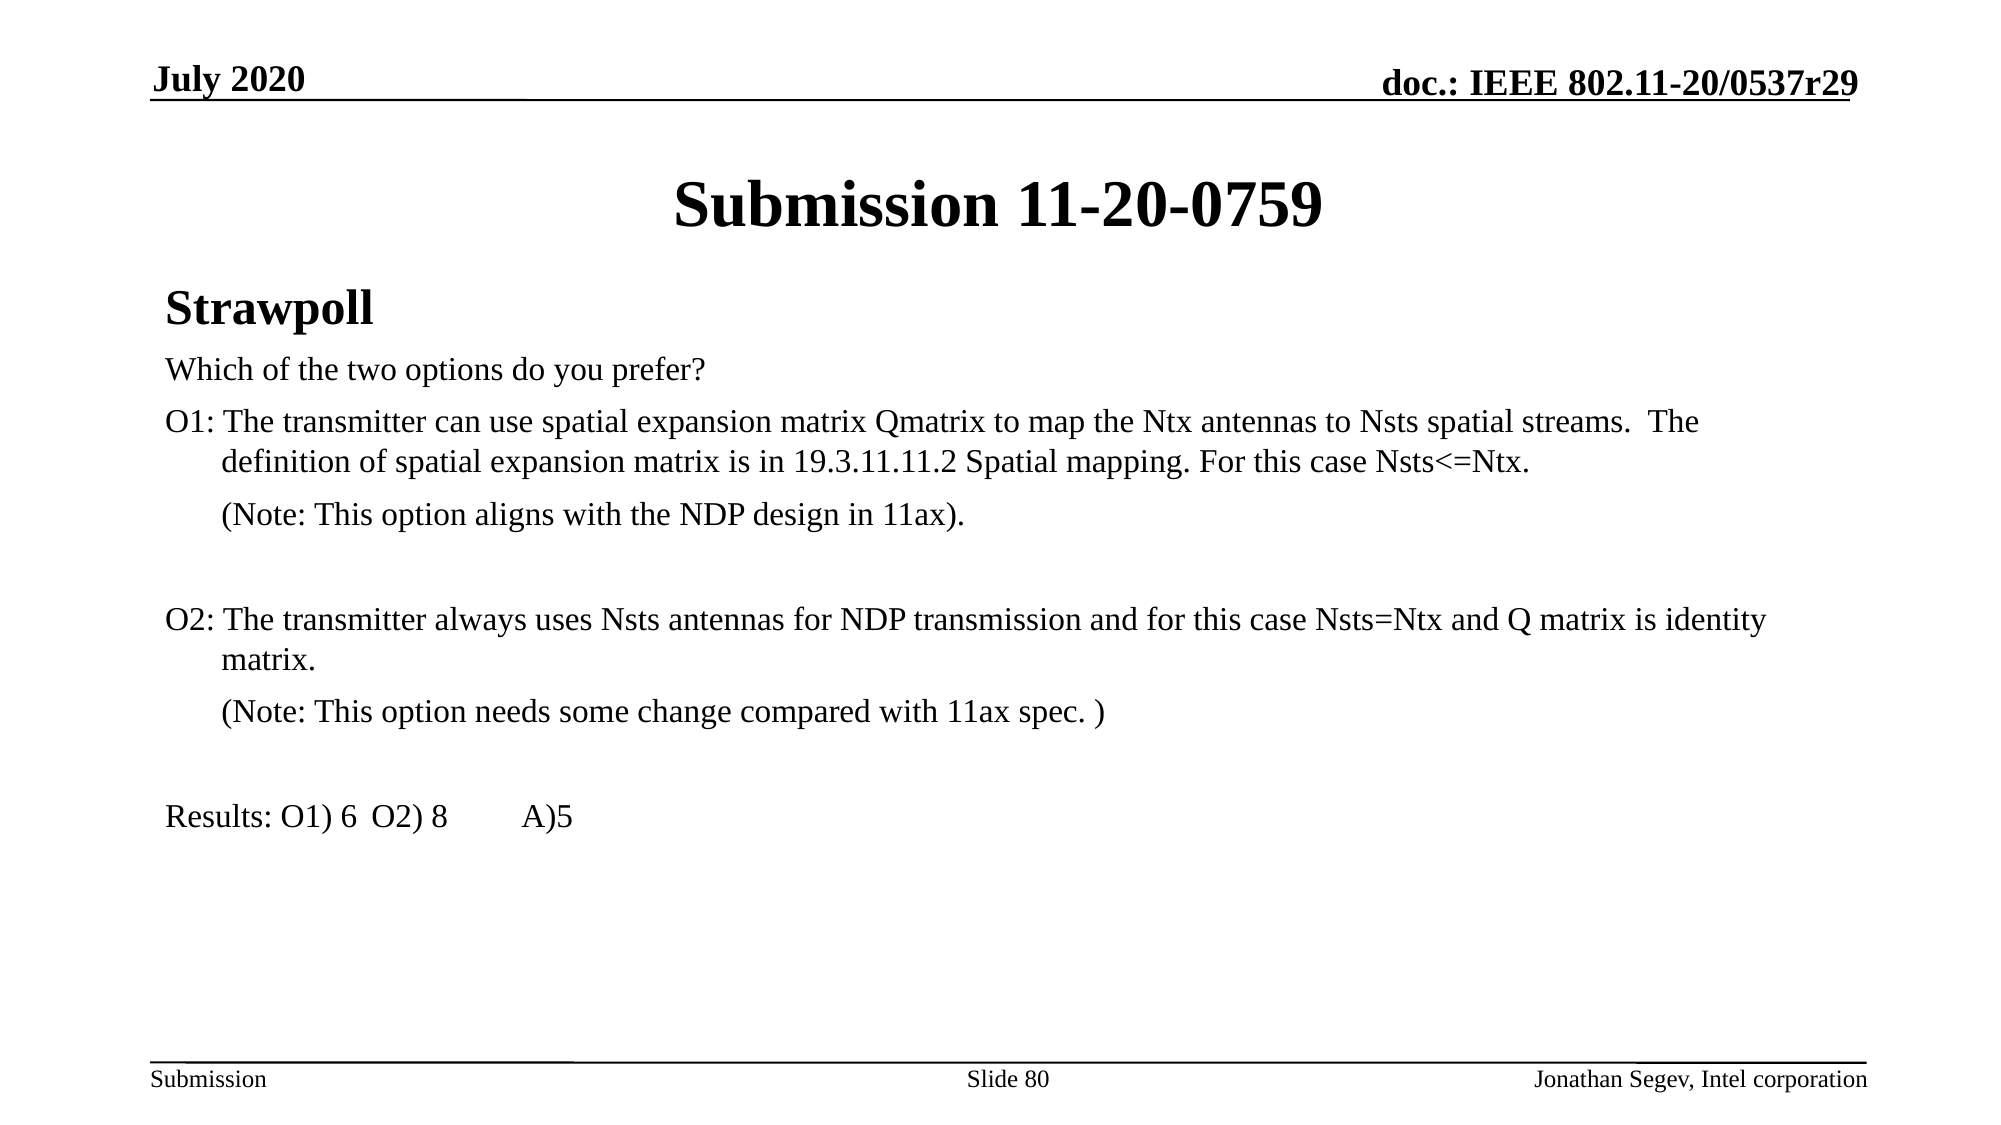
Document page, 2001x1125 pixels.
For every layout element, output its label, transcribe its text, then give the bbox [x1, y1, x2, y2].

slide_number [152, 54, 563, 100]
list Strawpoll Which of the two options do you prefer? O1: The transmitter can use spatial expansion matrix Qmatrix to map the Ntx antennas to Nsts spatial streams. The definition of spatial expansion matrix is in 19.3.11.11.2 Spatial mapping. For this case Nsts<=Ntx. (Note: This option aligns with the NDP design in 11ax). O2: The transmitter always uses Nsts antennas for NDP transmission and for this case Nsts=Ntx and Q matrix is identity matrix. (Note: This option needs some change compared with 11ax spec. ) Results: O1) 6 O2) 8 A)5 [149, 266, 1850, 1000]
slide_number Slide 80 [950, 1061, 1067, 1123]
title Submission 11-20-0759 [149, 112, 1850, 266]
footer Jonathan Segev, Intel corporation [1171, 1061, 1869, 1093]
